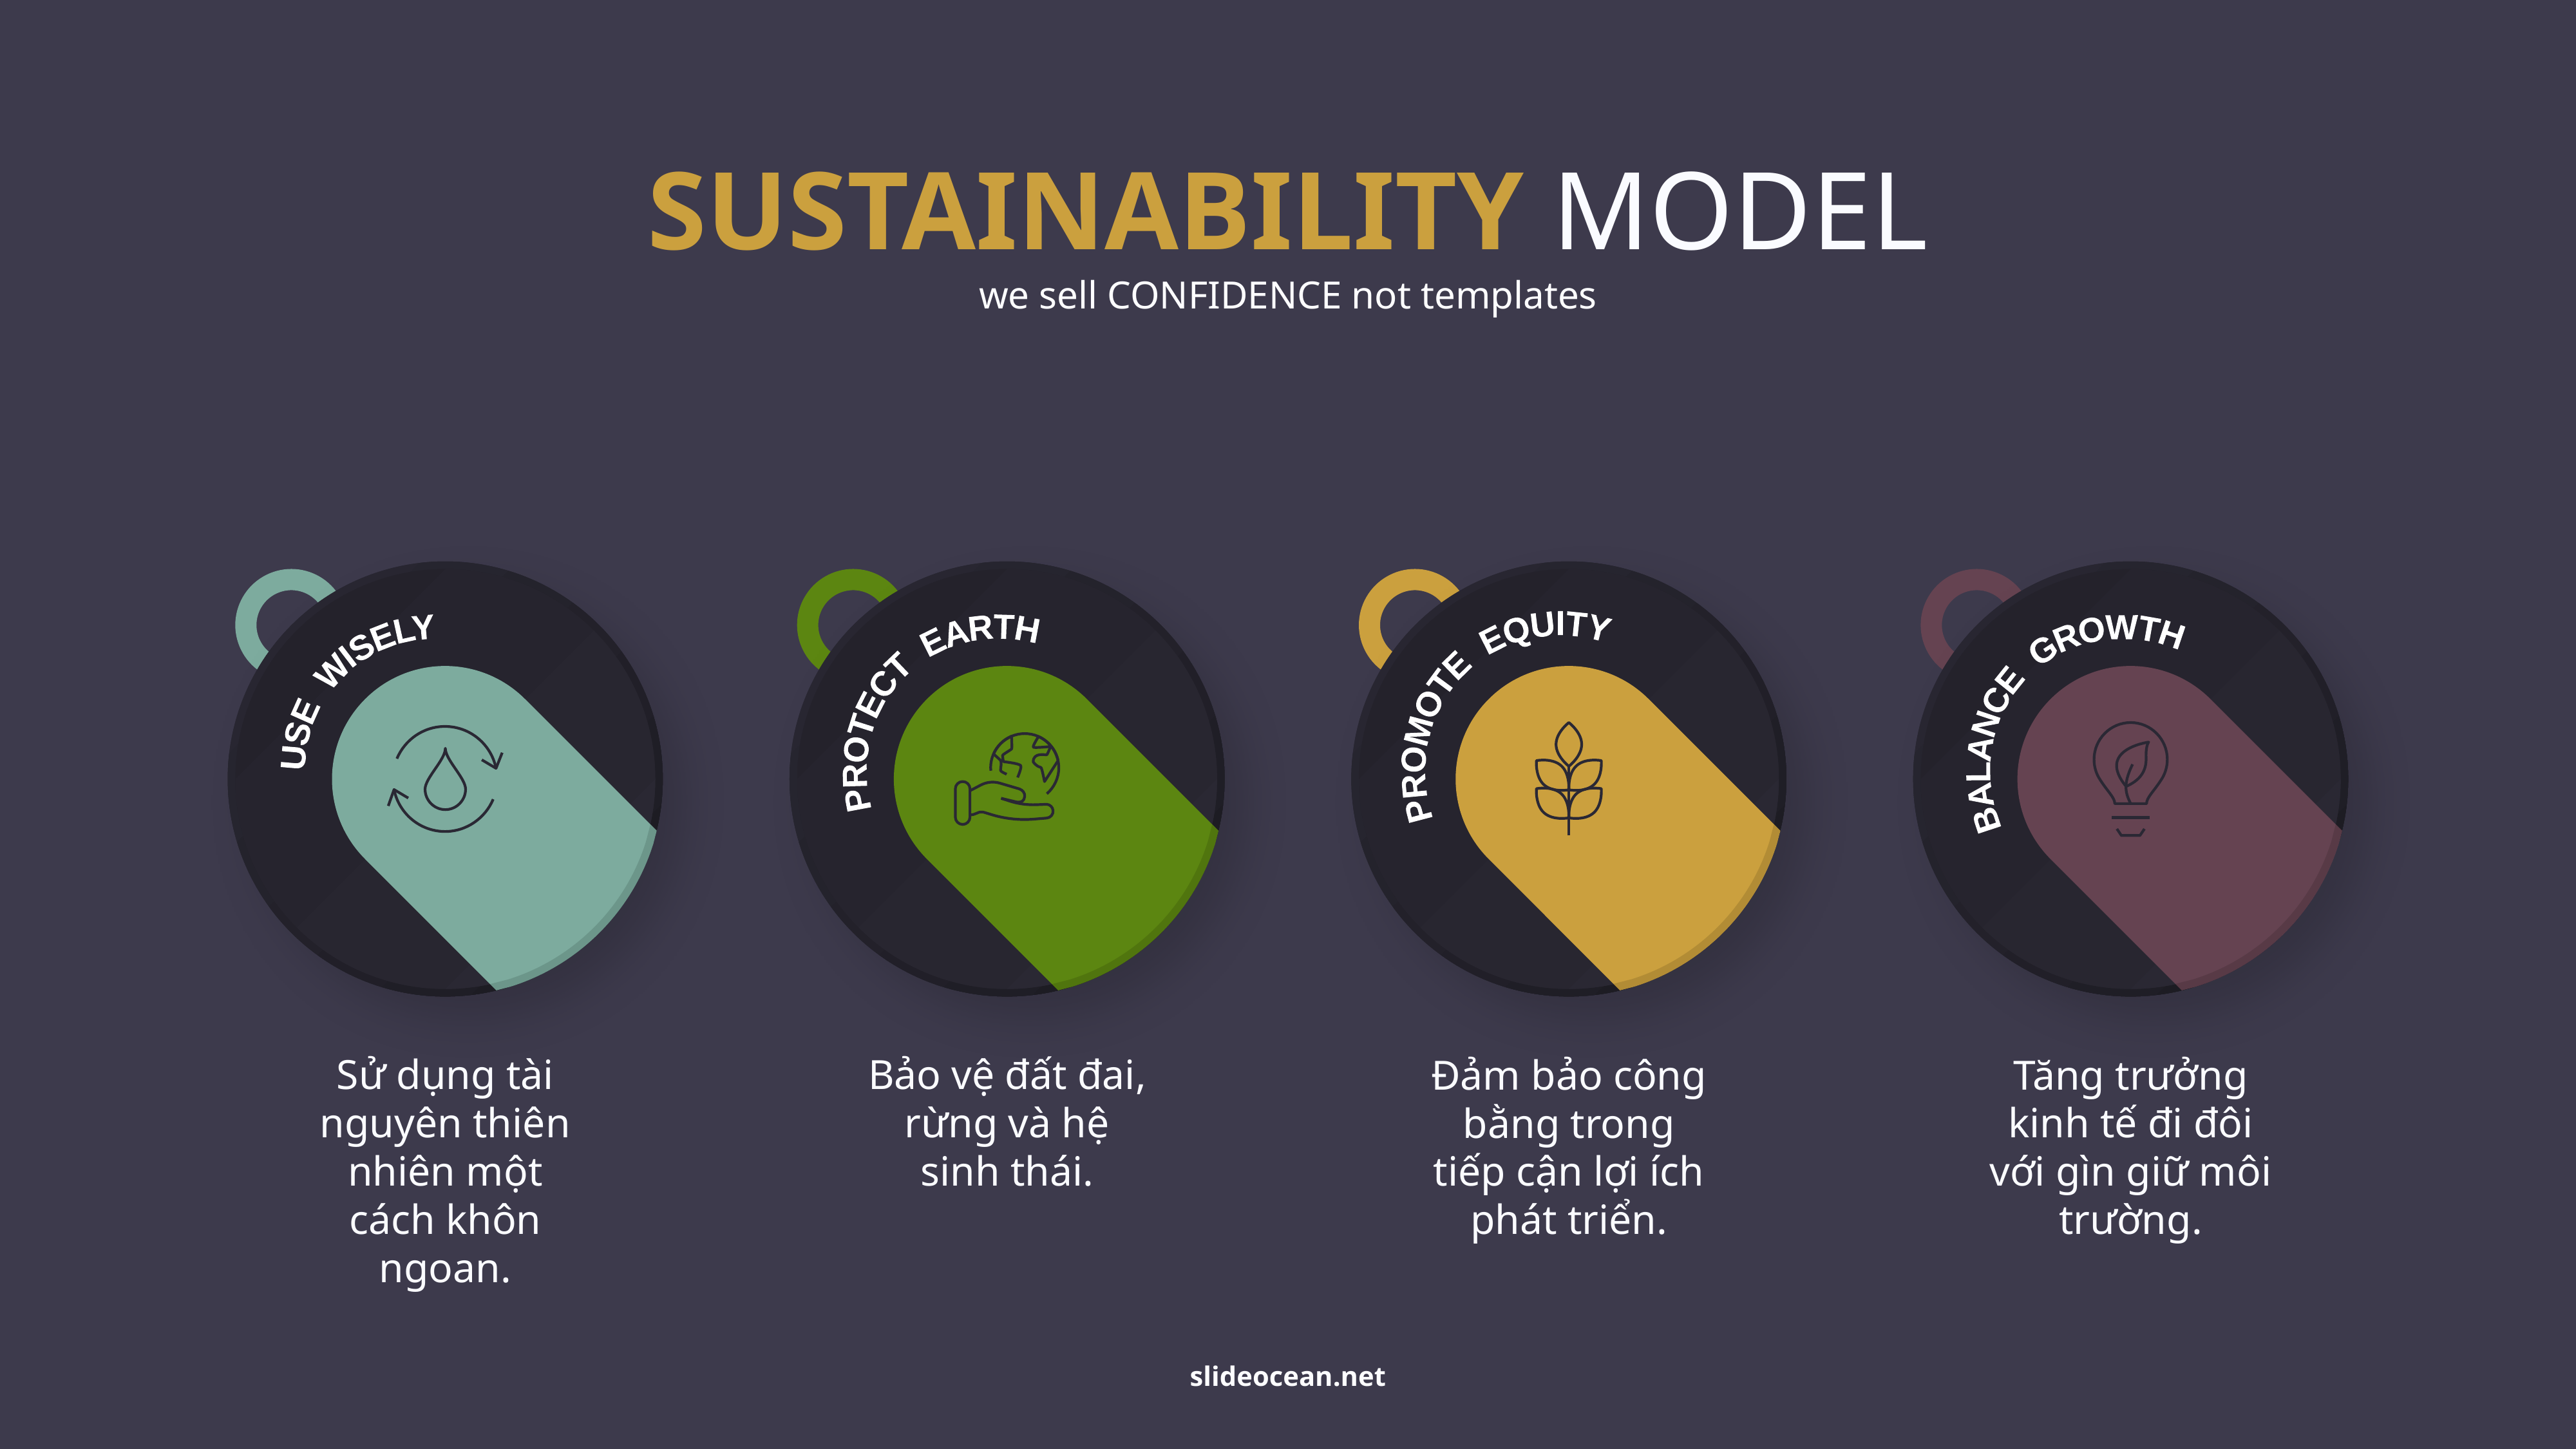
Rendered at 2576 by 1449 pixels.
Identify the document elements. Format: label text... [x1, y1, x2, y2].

text_box SUSTAINABILITY MODEL [638, 137, 1938, 276]
text_box Bảo vệ đất đai, rừng và hệ sinh thái. [852, 1045, 1162, 1199]
text_box Đảm bảo công bằng trong tiếp cận lợi ích phát triển. [1414, 1045, 1724, 1247]
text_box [227, 561, 663, 997]
text_box Sử dụng tài nguyên thiên nhiên một cách khôn ngoan. [290, 1045, 600, 1296]
text_box slideocean.net [1180, 1354, 1396, 1397]
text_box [1913, 561, 2349, 997]
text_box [1455, 665, 1781, 991]
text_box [789, 561, 1226, 997]
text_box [893, 665, 1219, 991]
text_box Tăng trưởng kinh tế đi đôi với gìn giữ môi trường. [1976, 1045, 2286, 1247]
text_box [331, 665, 658, 991]
text_box we sell CONFIDENCE not templates [969, 266, 1607, 321]
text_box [2017, 665, 2343, 991]
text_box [1350, 561, 1787, 997]
